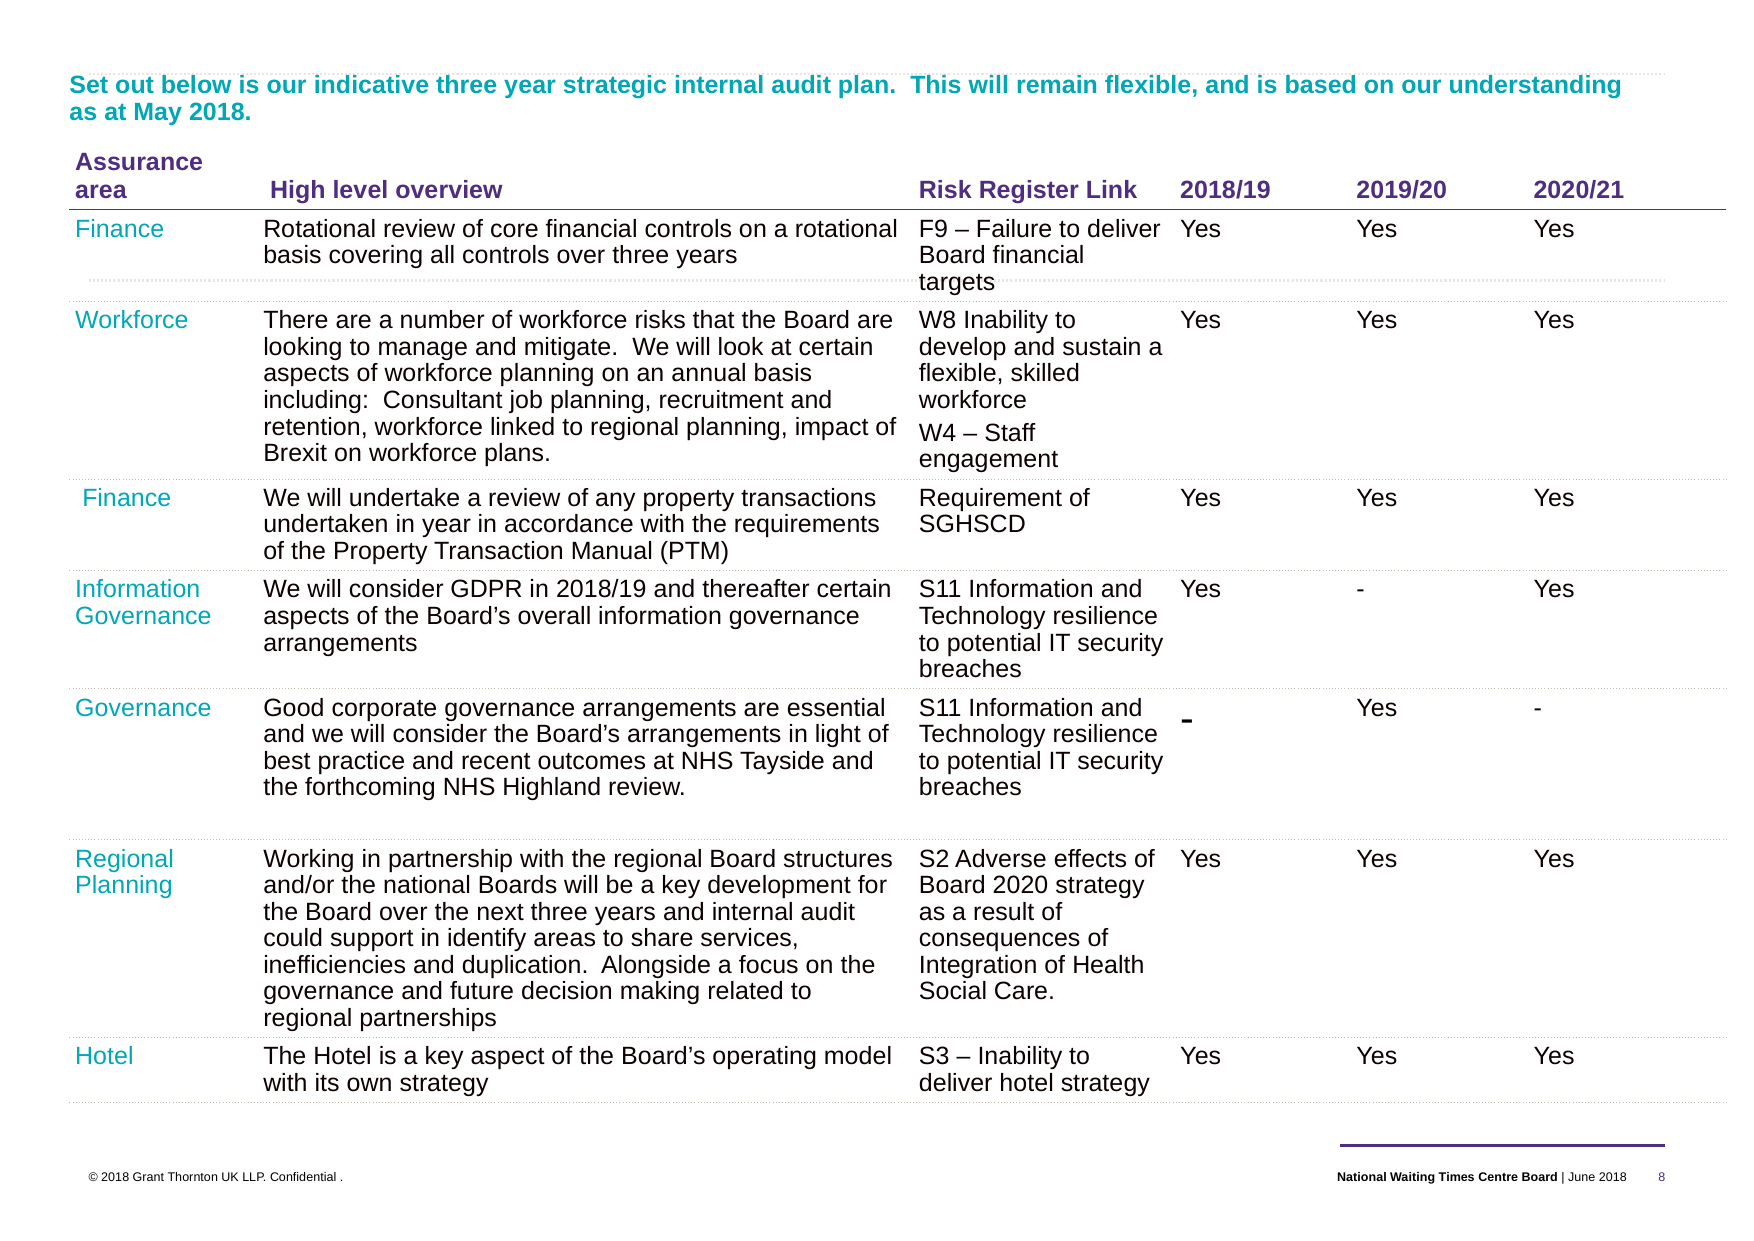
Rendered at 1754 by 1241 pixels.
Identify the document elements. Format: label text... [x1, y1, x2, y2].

table_cell There are a number of workforce risks that the Board are looking to manage and mitigate. We will look at certain aspects of workforce planning on an annual basis including: Consultant job planning, recruitment and retention, workforce linked to regional planning, impact of Brexit on workforce plans. [257, 301, 913, 479]
table_cell We will undertake a review of any property transactions undertaken in year in accordance with the requirements of the Property Transaction Manual (PTM) [257, 479, 913, 571]
table_cell Governance [69, 689, 257, 840]
table_cell Yes [1174, 571, 1351, 689]
table_cell Working in partnership with the regional Board structures and/or the national Boards will be a key development for the Board over the next three years and internal audit could support in identify areas to share services, inefficiencies and duplication. Alongside a focus on the governance and future decision making related to regional partnerships [257, 840, 913, 1038]
table_cell Hotel [69, 1038, 257, 1103]
list Set out below is our indicative three year strategic internal audit plan. This will remain flexible, and is based on our understanding as at May 2018. [69, 72, 1647, 142]
table_cell W8 Inability to develop and sustain a flexible, skilled workforce W4 – Staff engagement [913, 301, 1174, 479]
table_cell Requirement of SGHSCD [913, 479, 1174, 571]
table_header Assurance area [69, 142, 257, 209]
table_cell Yes [1351, 1038, 1528, 1103]
table_cell Yes [1528, 840, 1726, 1038]
table_cell Yes [1351, 210, 1528, 301]
table_cell Workforce [69, 301, 257, 479]
table_cell Yes [1174, 479, 1351, 571]
table_cell Yes [1174, 840, 1351, 1038]
table_cell Yes [1528, 571, 1726, 689]
table_cell Information Governance [69, 571, 257, 689]
table_cell F9 – Failure to deliver Board financial targets [913, 210, 1174, 301]
table_cell - [1528, 689, 1726, 840]
table_cell Good corporate governance arrangements are essential and we will consider the Board’s arrangements in light of best practice and recent outcomes at NHS Tayside and the forthcoming NHS Highland review. [257, 689, 913, 840]
table_header Risk Register Link [913, 142, 1174, 209]
table_cell Yes [1351, 840, 1528, 1038]
slide_number 8 [1627, 1169, 1666, 1185]
table_cell Yes [1174, 1038, 1351, 1103]
table_cell Yes [1528, 1038, 1726, 1103]
table_cell S2 Adverse effects of Board 2020 strategy as a result of consequences of Integration of Health Social Care. [913, 840, 1174, 1038]
table_cell Yes [1528, 479, 1726, 571]
table_cell S11 Information and Technology resilience to potential IT security breaches [913, 571, 1174, 689]
table_cell Yes [1174, 210, 1351, 301]
table_cell We will consider GDPR in 2018/19 and thereafter certain aspects of the Board’s overall information governance arrangements [257, 571, 913, 689]
table_cell S11 Information and Technology resilience to potential IT security breaches [913, 689, 1174, 840]
table_cell Yes [1528, 301, 1726, 479]
table_cell Yes [1351, 479, 1528, 571]
table_cell Yes [1351, 689, 1528, 840]
table_cell Finance [69, 210, 257, 301]
table_cell The Hotel is a key aspect of the Board’s operating model with its own strategy [257, 1038, 913, 1103]
table_cell Yes [1528, 210, 1726, 301]
table_header 2019/20 [1351, 142, 1528, 209]
table_cell - [1174, 689, 1351, 840]
table_header High level overview [257, 142, 913, 209]
table_header 2020/21 [1528, 142, 1726, 209]
table_cell Finance [69, 479, 257, 571]
table_cell Rotational review of core financial controls on a rotational basis covering all controls over three years [257, 210, 913, 301]
table_header 2018/19 [1174, 142, 1351, 209]
table_cell Yes [1174, 301, 1351, 479]
table_cell S3 – Inability to deliver hotel strategy [913, 1038, 1174, 1103]
table_cell - [1351, 571, 1528, 689]
table_cell Regional Planning [69, 840, 257, 1038]
table_cell Yes [1351, 301, 1528, 479]
